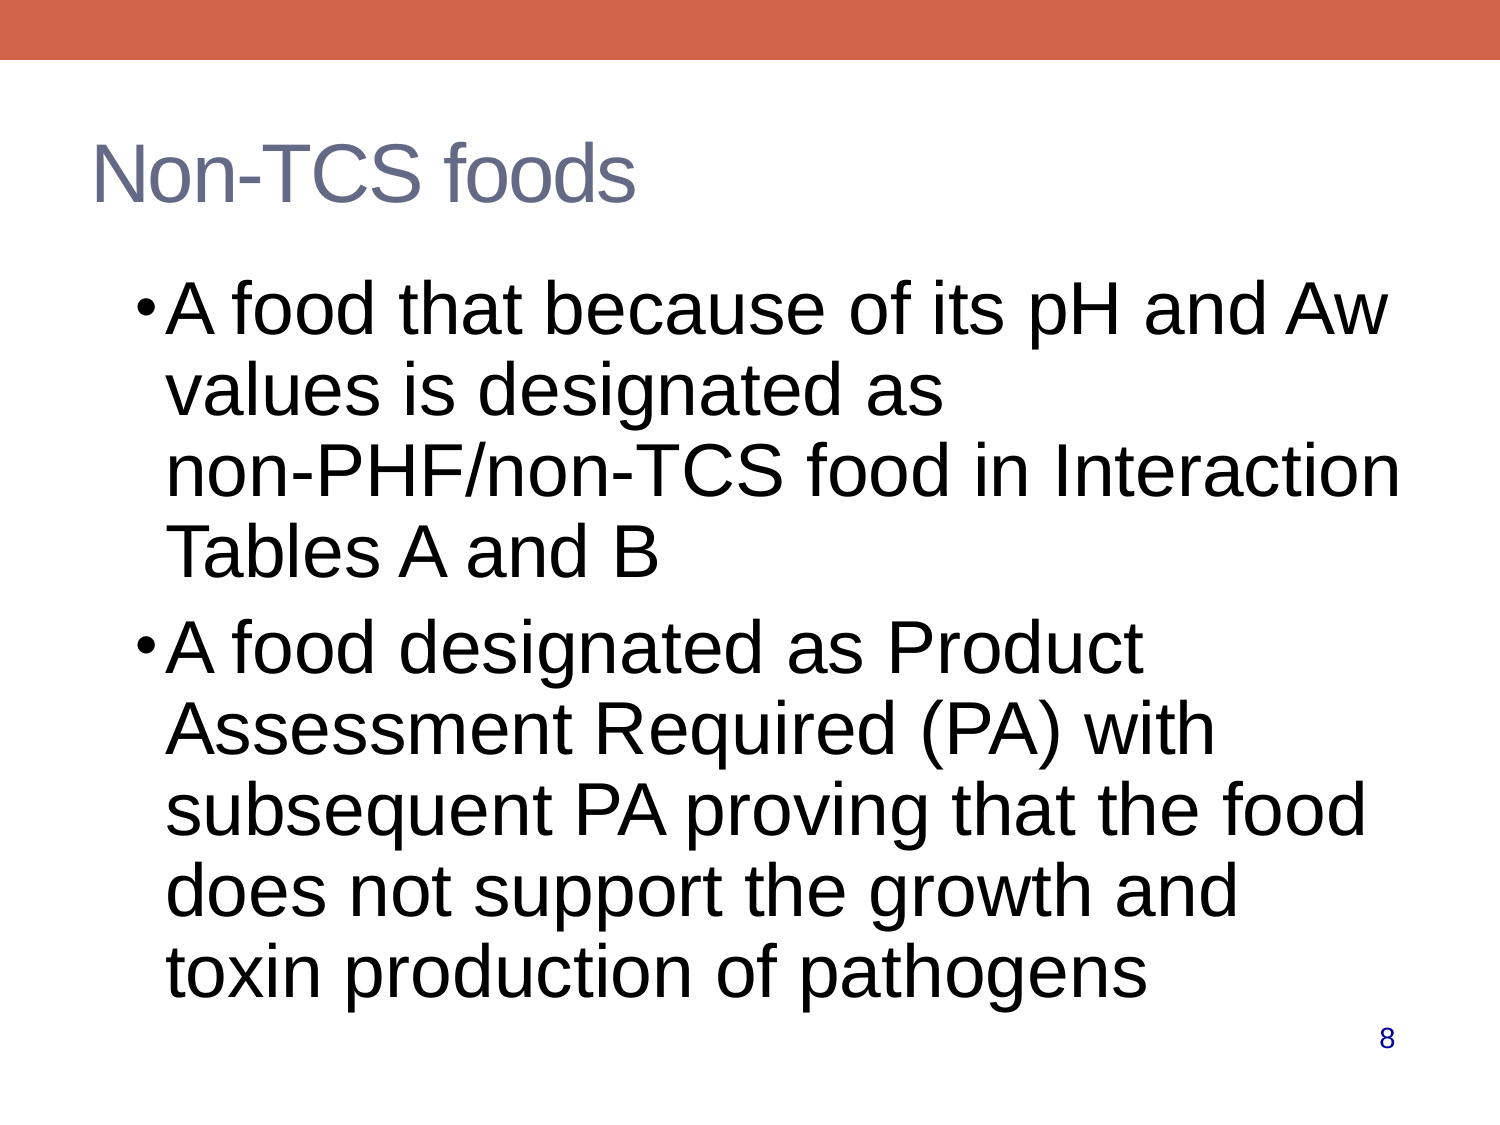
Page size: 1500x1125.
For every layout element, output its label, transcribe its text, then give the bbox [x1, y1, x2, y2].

text_box 8 [1312, 1012, 1463, 1091]
title Non-TCS foods [75, 87, 1425, 250]
list A food that because of its pH and Aw values is designated as non-PHF/non-TCS food in Interaction Tables A and B A food designated as Product Assessment Required (PA) with subsequent PA proving that the food does not support the growth and toxin production of pathogens [75, 262, 1425, 1063]
